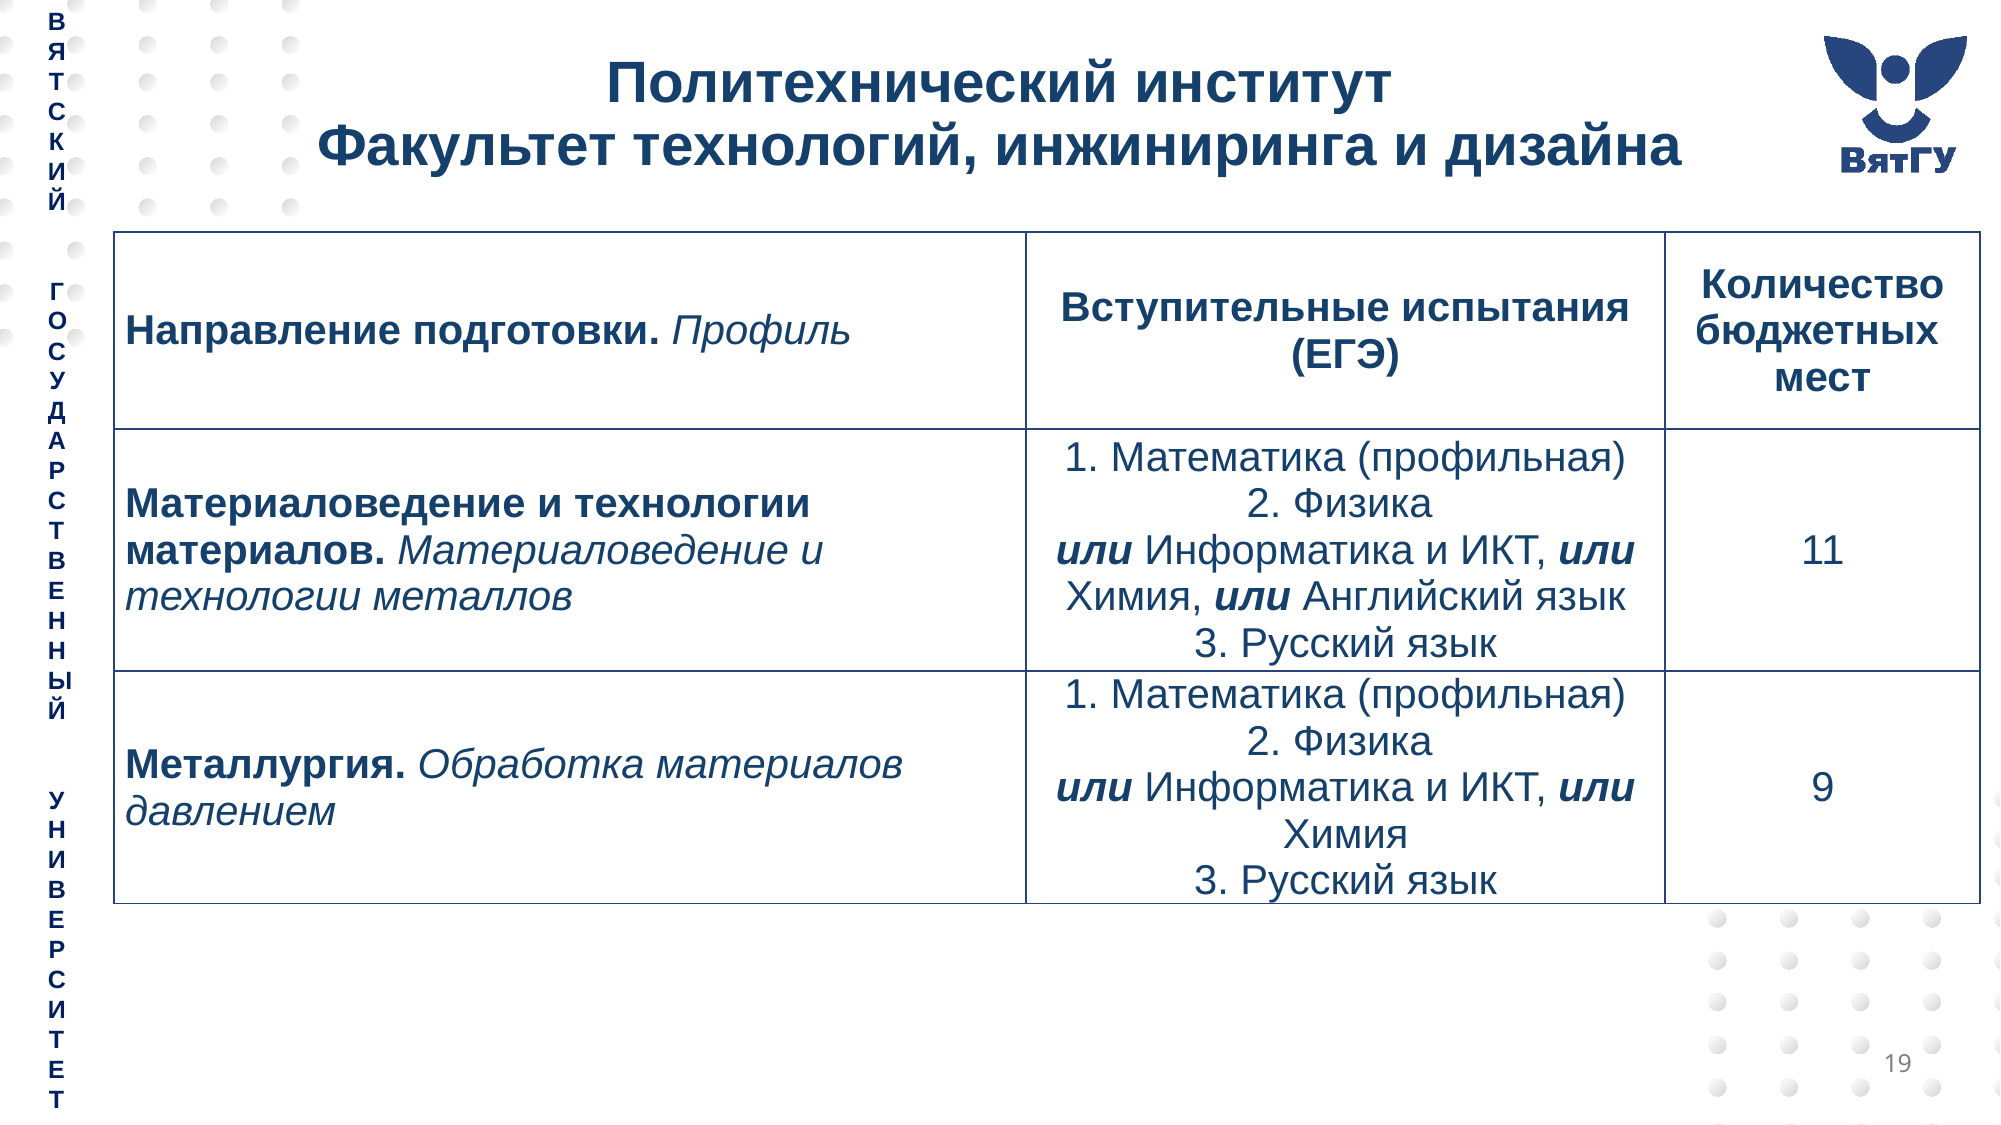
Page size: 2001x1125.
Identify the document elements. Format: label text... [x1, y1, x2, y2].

table_cell 1. Математика (профильная) 2. Физика или Информатика и ИКТ, или Химия 3. Русский язык [1027, 672, 1664, 903]
table_header Вступительные испытания (ЕГЭ) [1027, 233, 1664, 428]
table_header Количество бюджетных мест [1666, 233, 1979, 428]
table_cell 1. Математика (профильная) 2. Физика или Информатика и ИКТ, или Химия, или Английский язык 3. Русский язык [1027, 430, 1664, 670]
table_cell Материаловедение и технологии материалов. Материаловедение и технологии металлов [115, 430, 1025, 670]
table_cell Металлургия. Обработка материалов давлением [115, 672, 1025, 903]
slide_number 19 [1815, 1035, 1981, 1095]
picture [1886, 36, 1967, 173]
table_cell 9 [1666, 672, 1979, 903]
title Политехнический институт Факультет технологий, инжиниринга и дизайна [114, 33, 1886, 198]
table_header Направление подготовки. Профиль [115, 233, 1025, 428]
table_cell 11 [1666, 430, 1979, 670]
